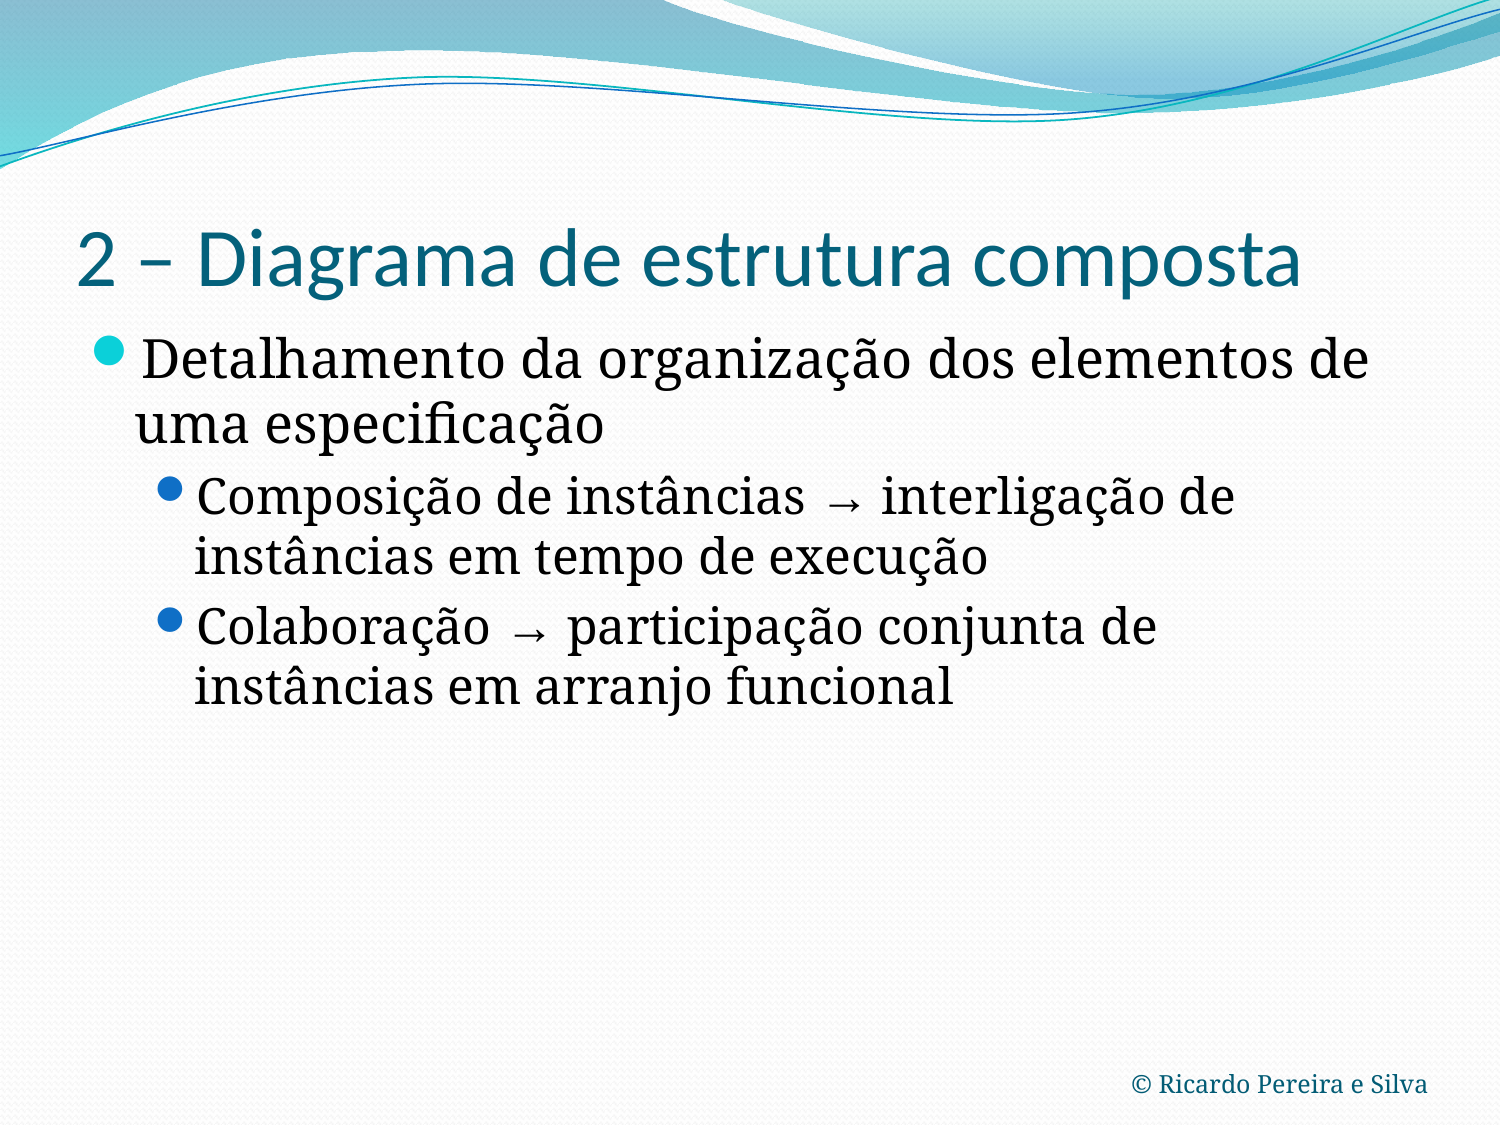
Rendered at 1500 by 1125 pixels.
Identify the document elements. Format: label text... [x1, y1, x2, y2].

footer © Ricardo Pereira e Silva [1101, 1042, 1429, 1103]
title 2 – Diagrama de estrutura composta [75, 115, 1425, 303]
list Detalhamento da organização dos elementos de uma especificação Composição de instâncias → interligação de instâncias em tempo de execução Colaboração → participação conjunta de instâncias em arranjo funcional [75, 317, 1425, 1038]
